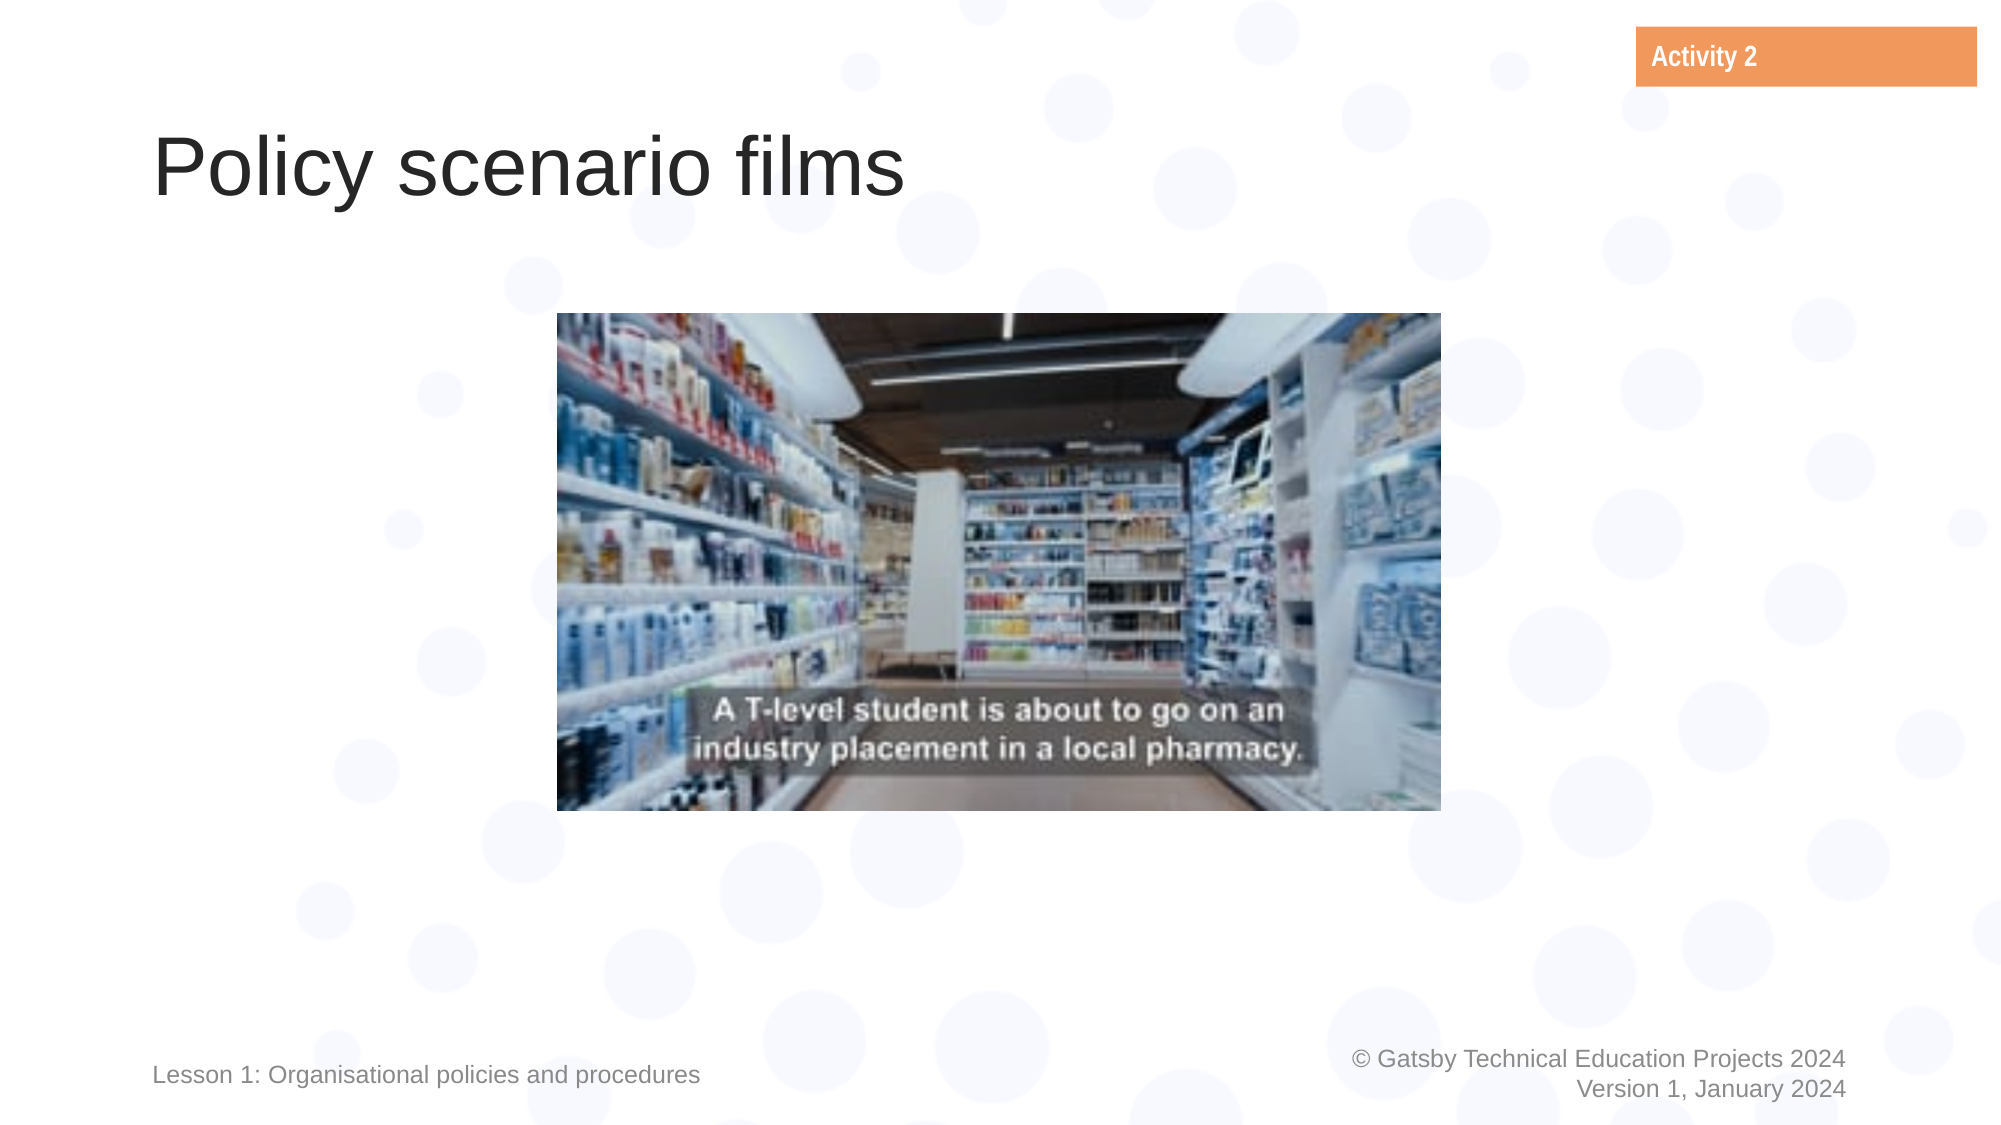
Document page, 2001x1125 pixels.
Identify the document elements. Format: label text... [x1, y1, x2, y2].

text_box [556, 312, 1442, 811]
list Lesson 1: Organisational policies and procedures [137, 1042, 829, 1103]
list Activity 2 [1636, 26, 1978, 87]
title Policy scenario films [137, 59, 1863, 278]
